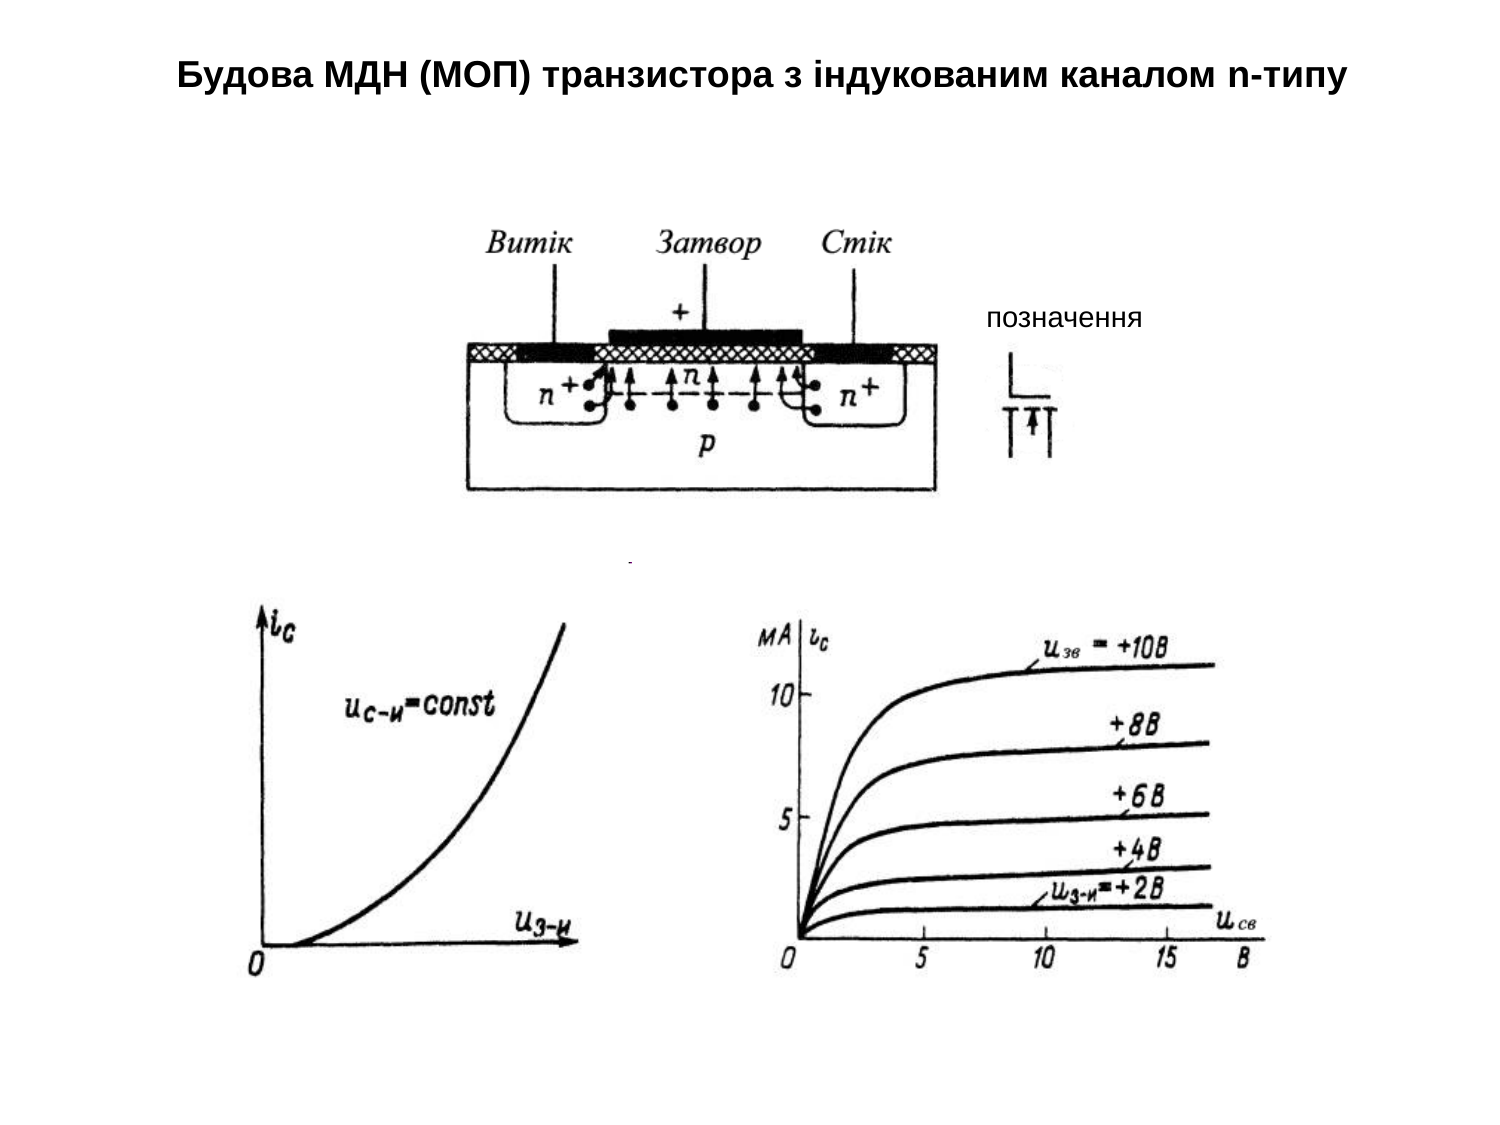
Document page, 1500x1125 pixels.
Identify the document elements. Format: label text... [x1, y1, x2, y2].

text_box Будова МДН (МОП) транзистора з індукованим каналом n-типу [161, 42, 1363, 103]
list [206, 562, 632, 985]
text_box позначення [1094, 290, 1158, 341]
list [714, 562, 1306, 985]
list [430, 208, 1094, 554]
